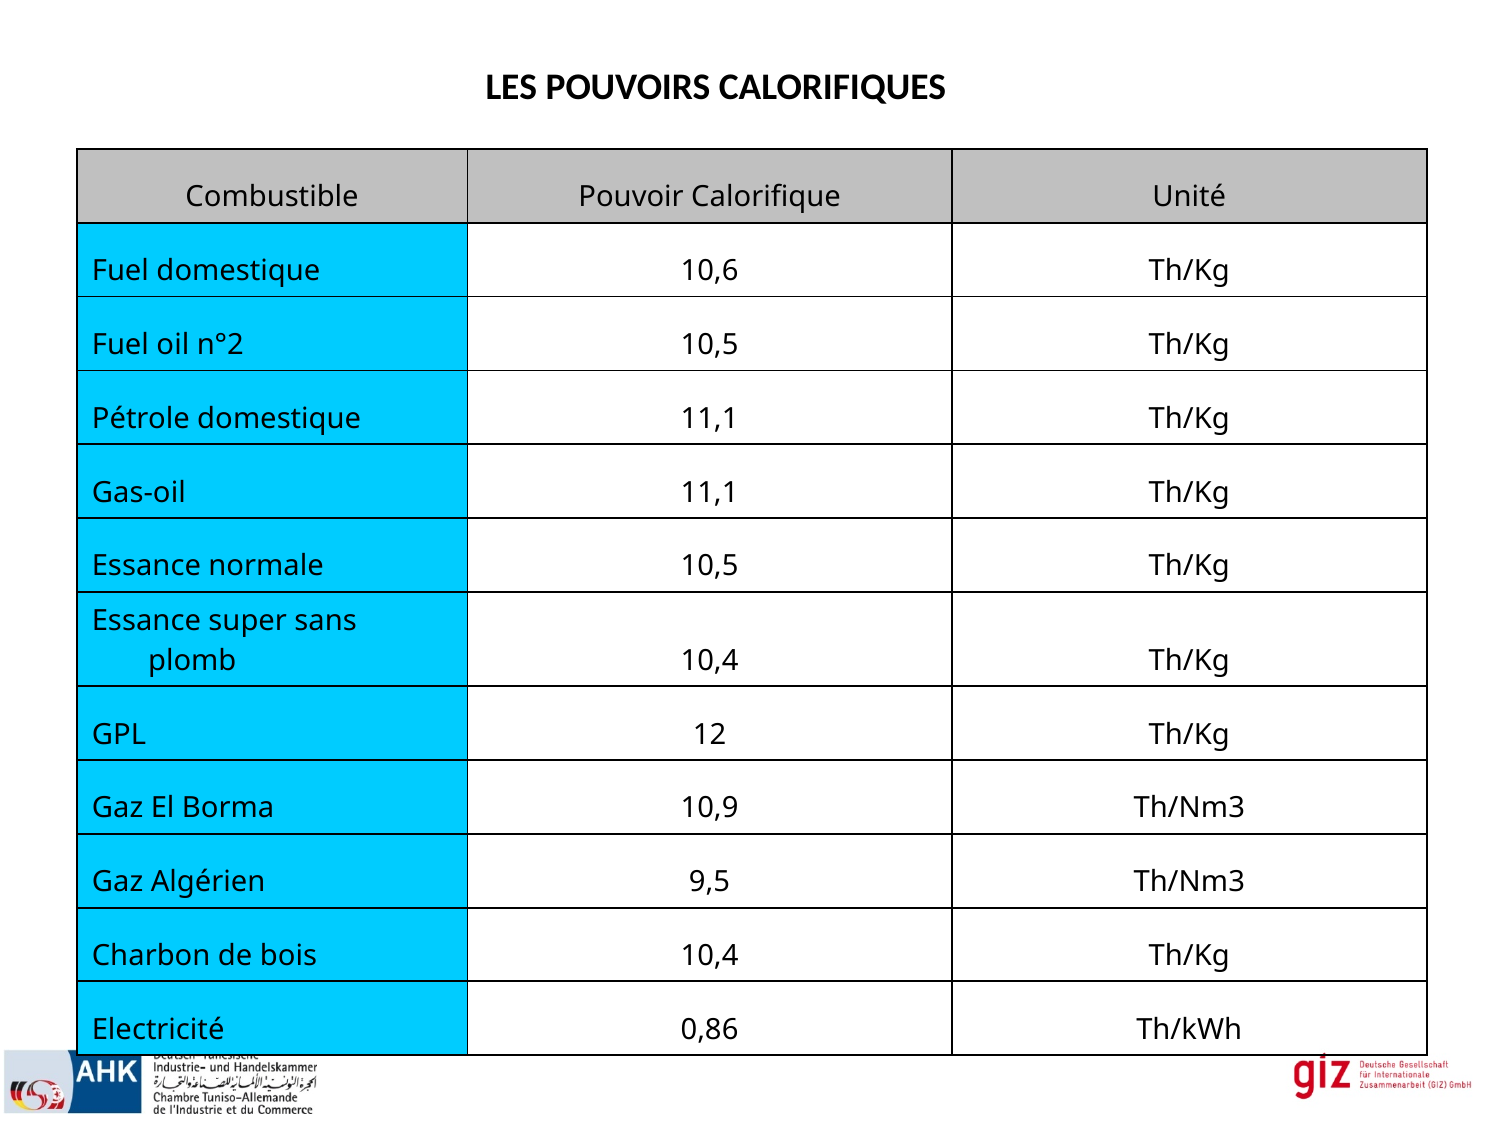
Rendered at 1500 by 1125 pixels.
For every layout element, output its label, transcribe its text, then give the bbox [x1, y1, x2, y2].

table_cell 10,4 [468, 593, 951, 685]
picture [3, 1049, 317, 1114]
table_cell Fuel oil n°2 [78, 297, 467, 370]
table_header Pouvoir Calorifique [468, 150, 951, 222]
table_cell 9,5 [468, 835, 951, 907]
table_cell Charbon de bois [78, 909, 467, 980]
table_cell 10,5 [468, 297, 951, 370]
table_cell 0,86 [468, 982, 951, 1054]
table_cell Gaz El Borma [78, 761, 467, 833]
table_cell 10,4 [468, 909, 951, 980]
table_cell Essance super sans plomb [78, 593, 467, 685]
table_cell Pétrole domestique [78, 371, 467, 443]
table_cell Electricité [78, 982, 467, 1054]
table_cell Th/Kg [953, 909, 1426, 980]
table_cell Gas-oil [78, 445, 467, 517]
table_cell Th/Nm3 [953, 761, 1426, 833]
table_cell 10,5 [468, 519, 951, 591]
picture [1275, 1031, 1500, 1125]
table_cell Th/kWh [953, 982, 1426, 1054]
table_cell Th/Kg [953, 687, 1426, 759]
table_cell Th/Kg [953, 593, 1426, 685]
table_cell Th/Kg [953, 297, 1426, 370]
table_cell 11,1 [468, 445, 951, 517]
text_box LES POUVOIRS CALORIFIQUES [470, 54, 962, 115]
table_cell Gaz Algérien [78, 835, 467, 907]
table_header Combustible [78, 150, 467, 222]
table_cell Th/Kg [953, 519, 1426, 591]
table_cell Fuel domestique [78, 224, 467, 296]
table_cell 11,1 [468, 371, 951, 443]
table_header Unité [953, 150, 1426, 222]
table_cell Th/Kg [953, 445, 1426, 517]
table_cell 12 [468, 687, 951, 759]
table_cell 10,9 [468, 761, 951, 833]
table_cell Th/Kg [953, 371, 1426, 443]
table_cell 10,6 [468, 224, 951, 296]
table_cell Essance normale [78, 519, 467, 591]
table_cell Th/Kg [953, 224, 1426, 296]
table_cell Th/Nm3 [953, 835, 1426, 907]
table_cell GPL [78, 687, 467, 759]
